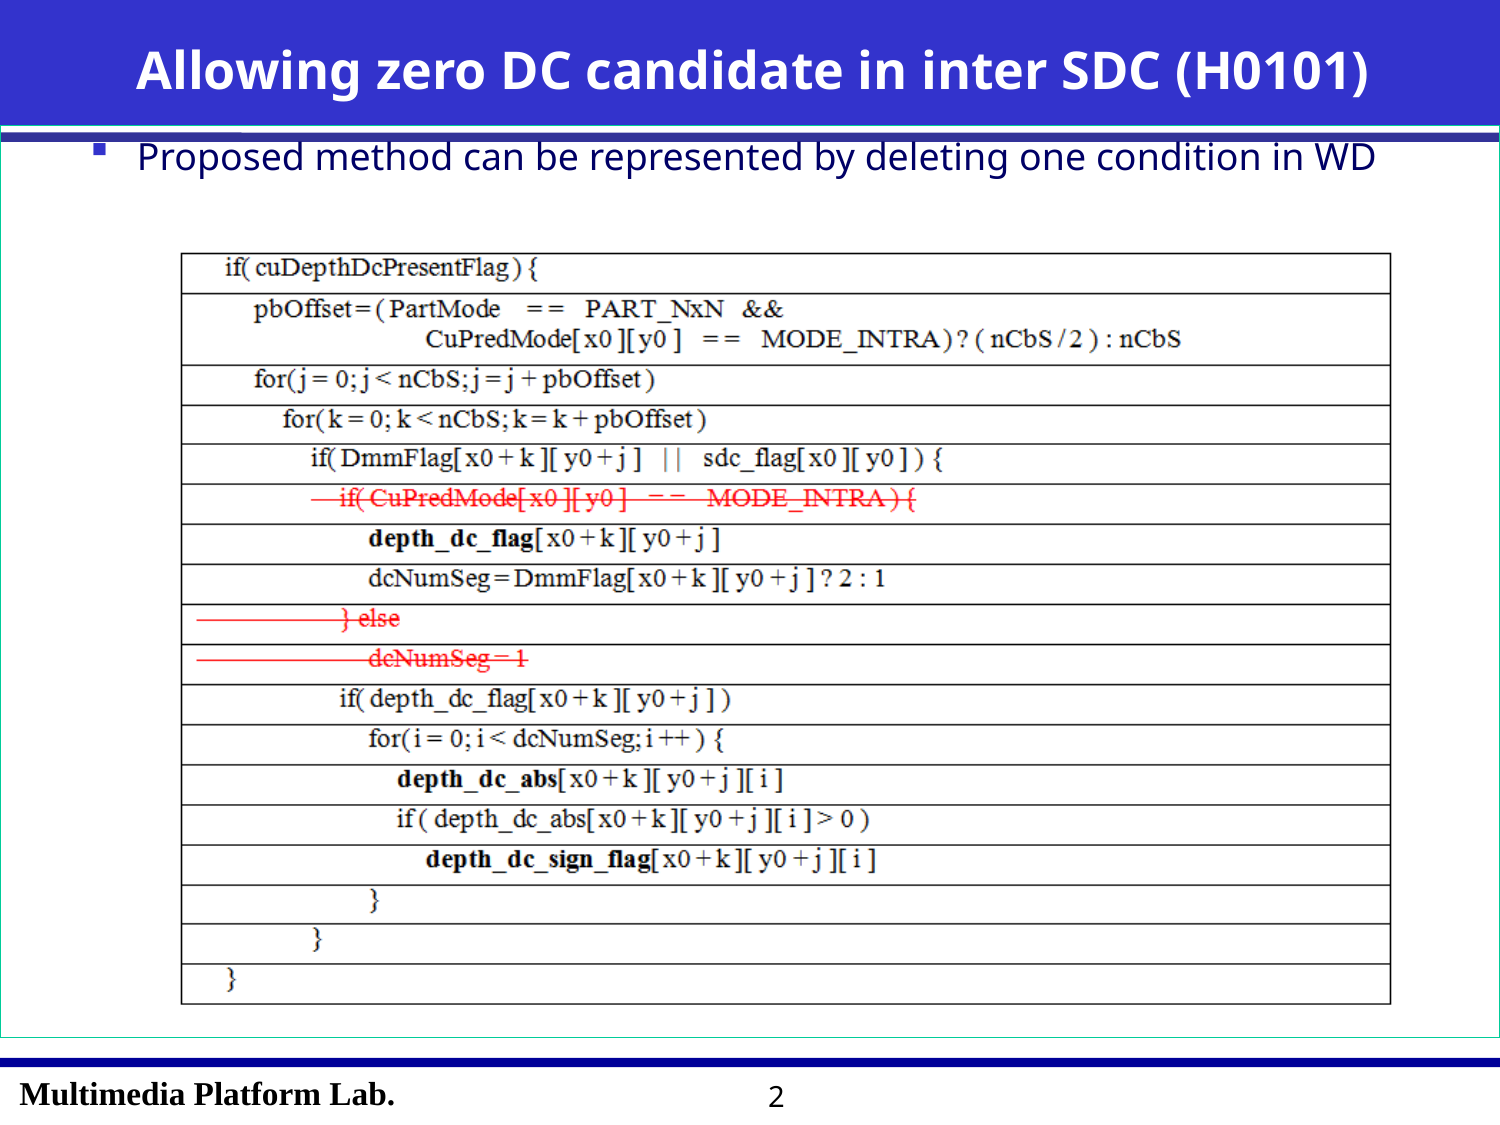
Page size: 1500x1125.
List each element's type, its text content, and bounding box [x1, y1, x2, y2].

picture [170, 243, 1400, 1015]
slide_number 2 [662, 1070, 801, 1121]
title Allowing zero DC candidate in inter SDC (H0101) [46, 12, 1460, 125]
list Proposed method can be represented by deleting one condition in WD [0, 125, 1500, 1038]
